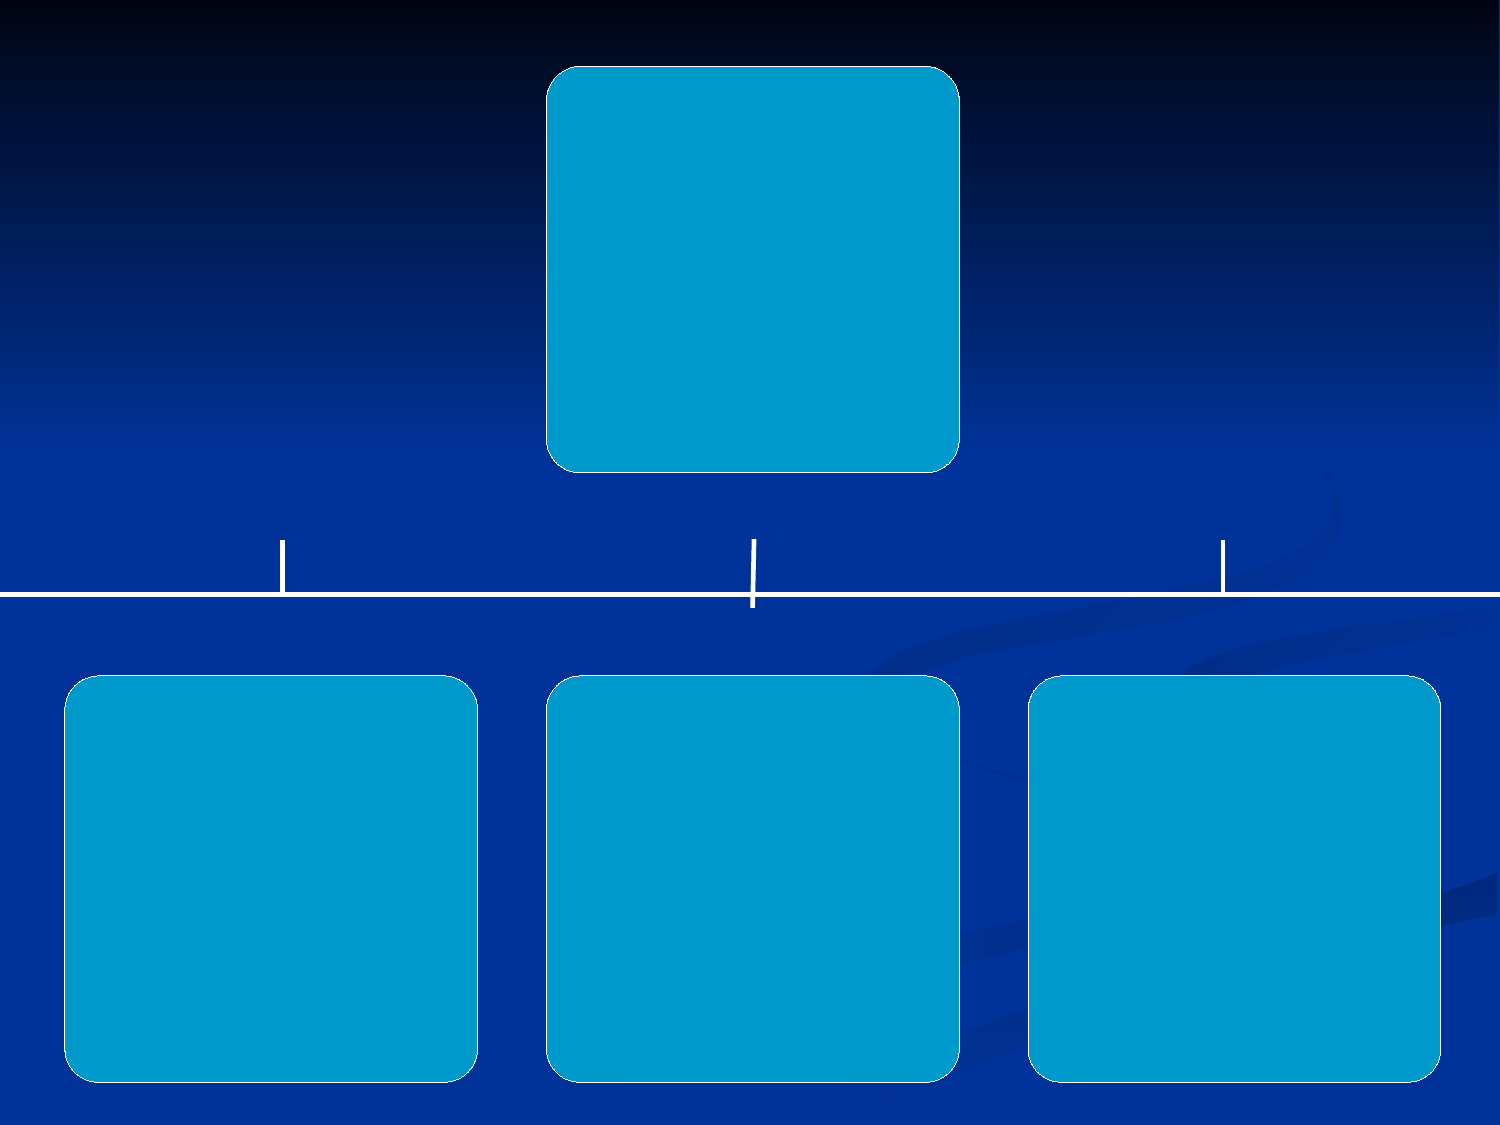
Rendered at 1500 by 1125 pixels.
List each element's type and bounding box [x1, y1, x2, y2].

list [64, 66, 1442, 592]
list [64, 597, 1442, 1083]
